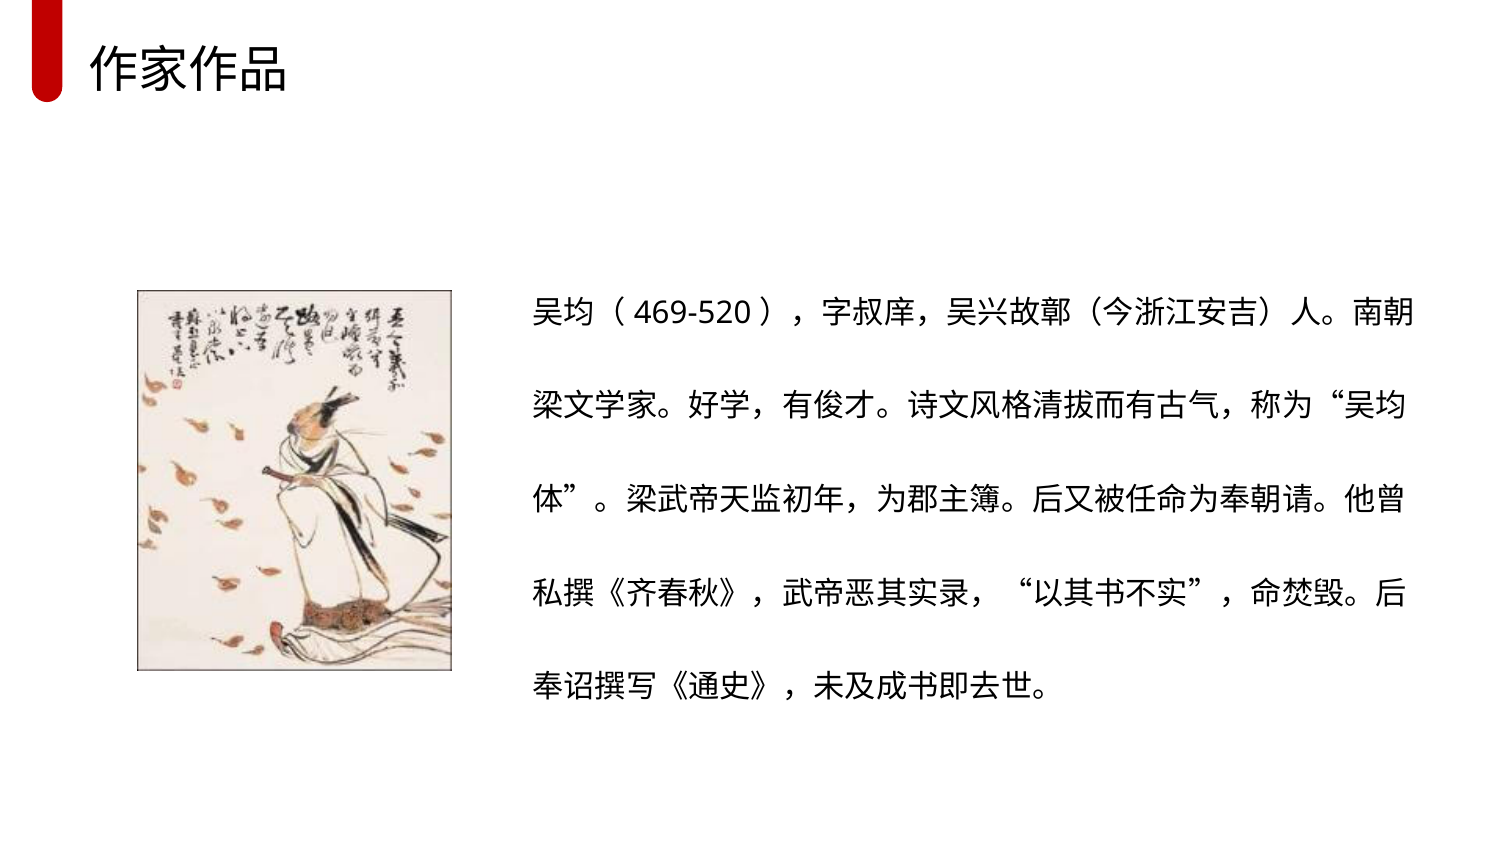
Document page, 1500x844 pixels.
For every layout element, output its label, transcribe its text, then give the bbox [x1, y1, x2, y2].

text_box [31, 0, 63, 103]
text_box 吴均（469-520），字叔庠，吴兴故鄣（今浙江安吉）人。南朝梁文学家。好学，有俊才。诗文风格清拔而有古气，称为“吴均体”。梁武帝天监初年，为郡主簿。后又被任命为奉朝请。他曾私撰《齐春秋》，武帝恶其实录，“以其书不实”，命焚毁。后奉诏撰写《通史》，未及成书即去世。 [521, 230, 1438, 710]
picture [137, 290, 452, 671]
text_box 作家作品 [77, 31, 376, 104]
